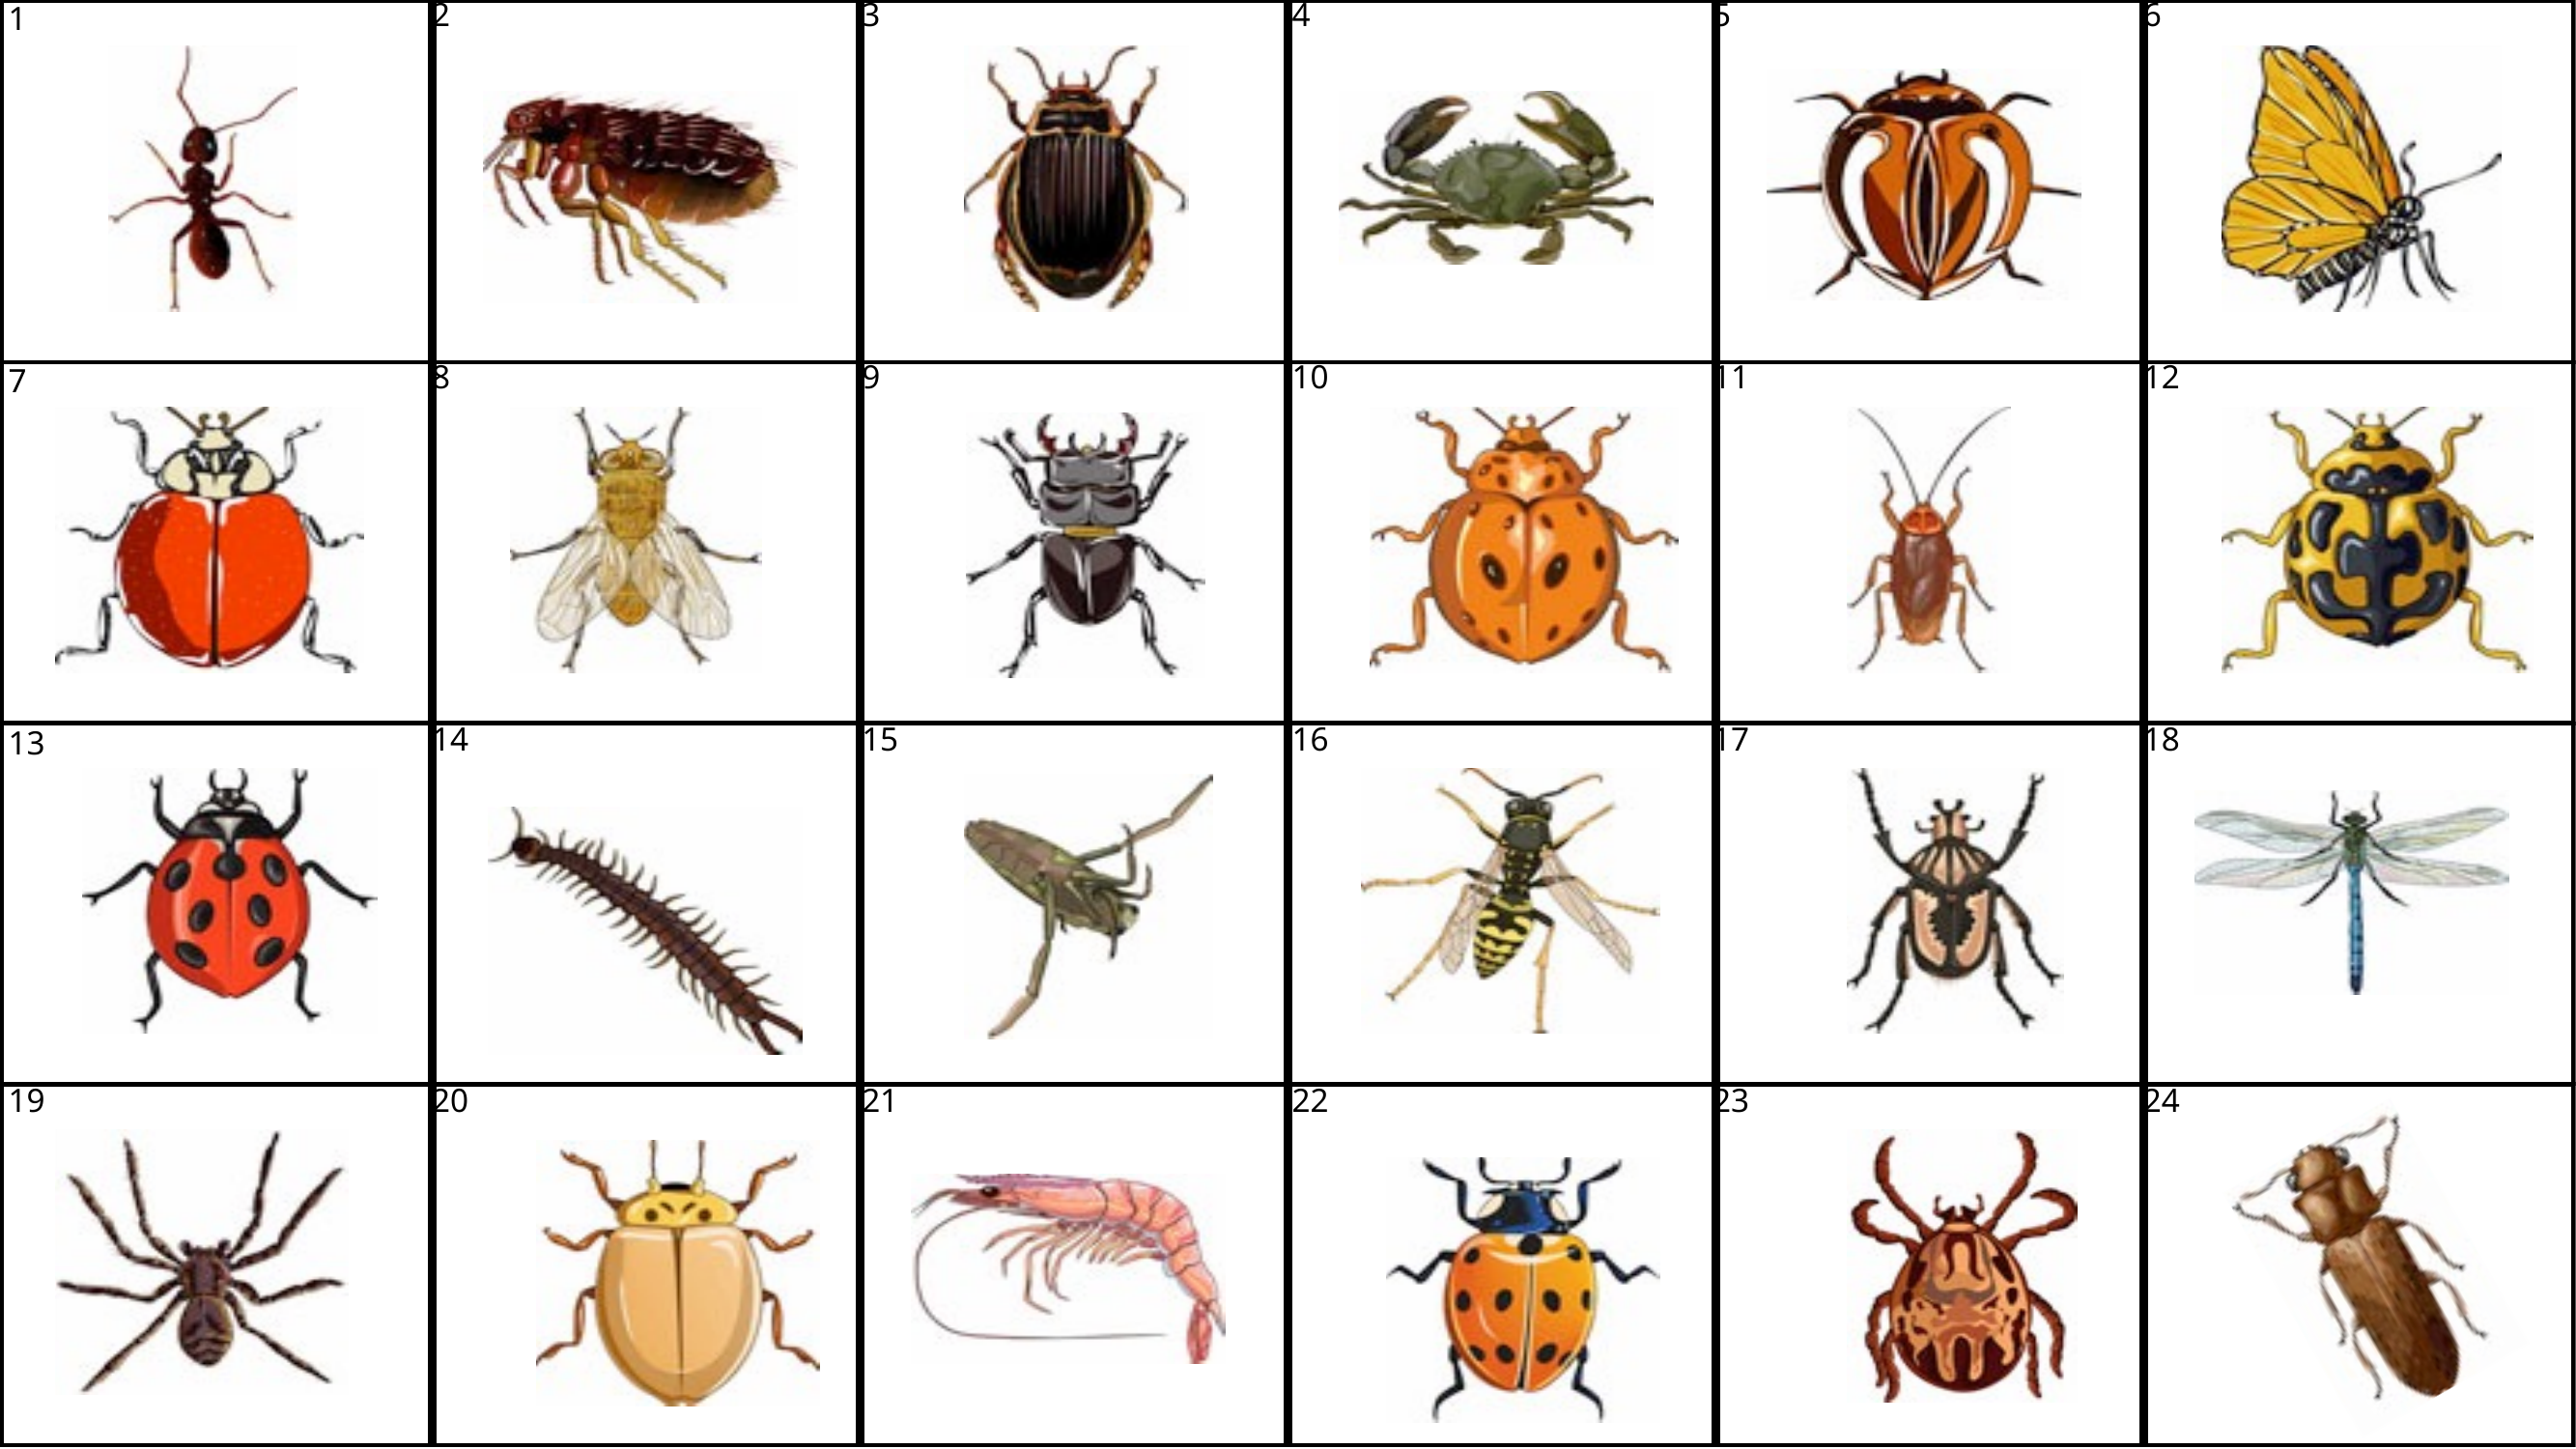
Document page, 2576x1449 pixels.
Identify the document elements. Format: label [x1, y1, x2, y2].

text_box [1, 0, 2574, 1446]
